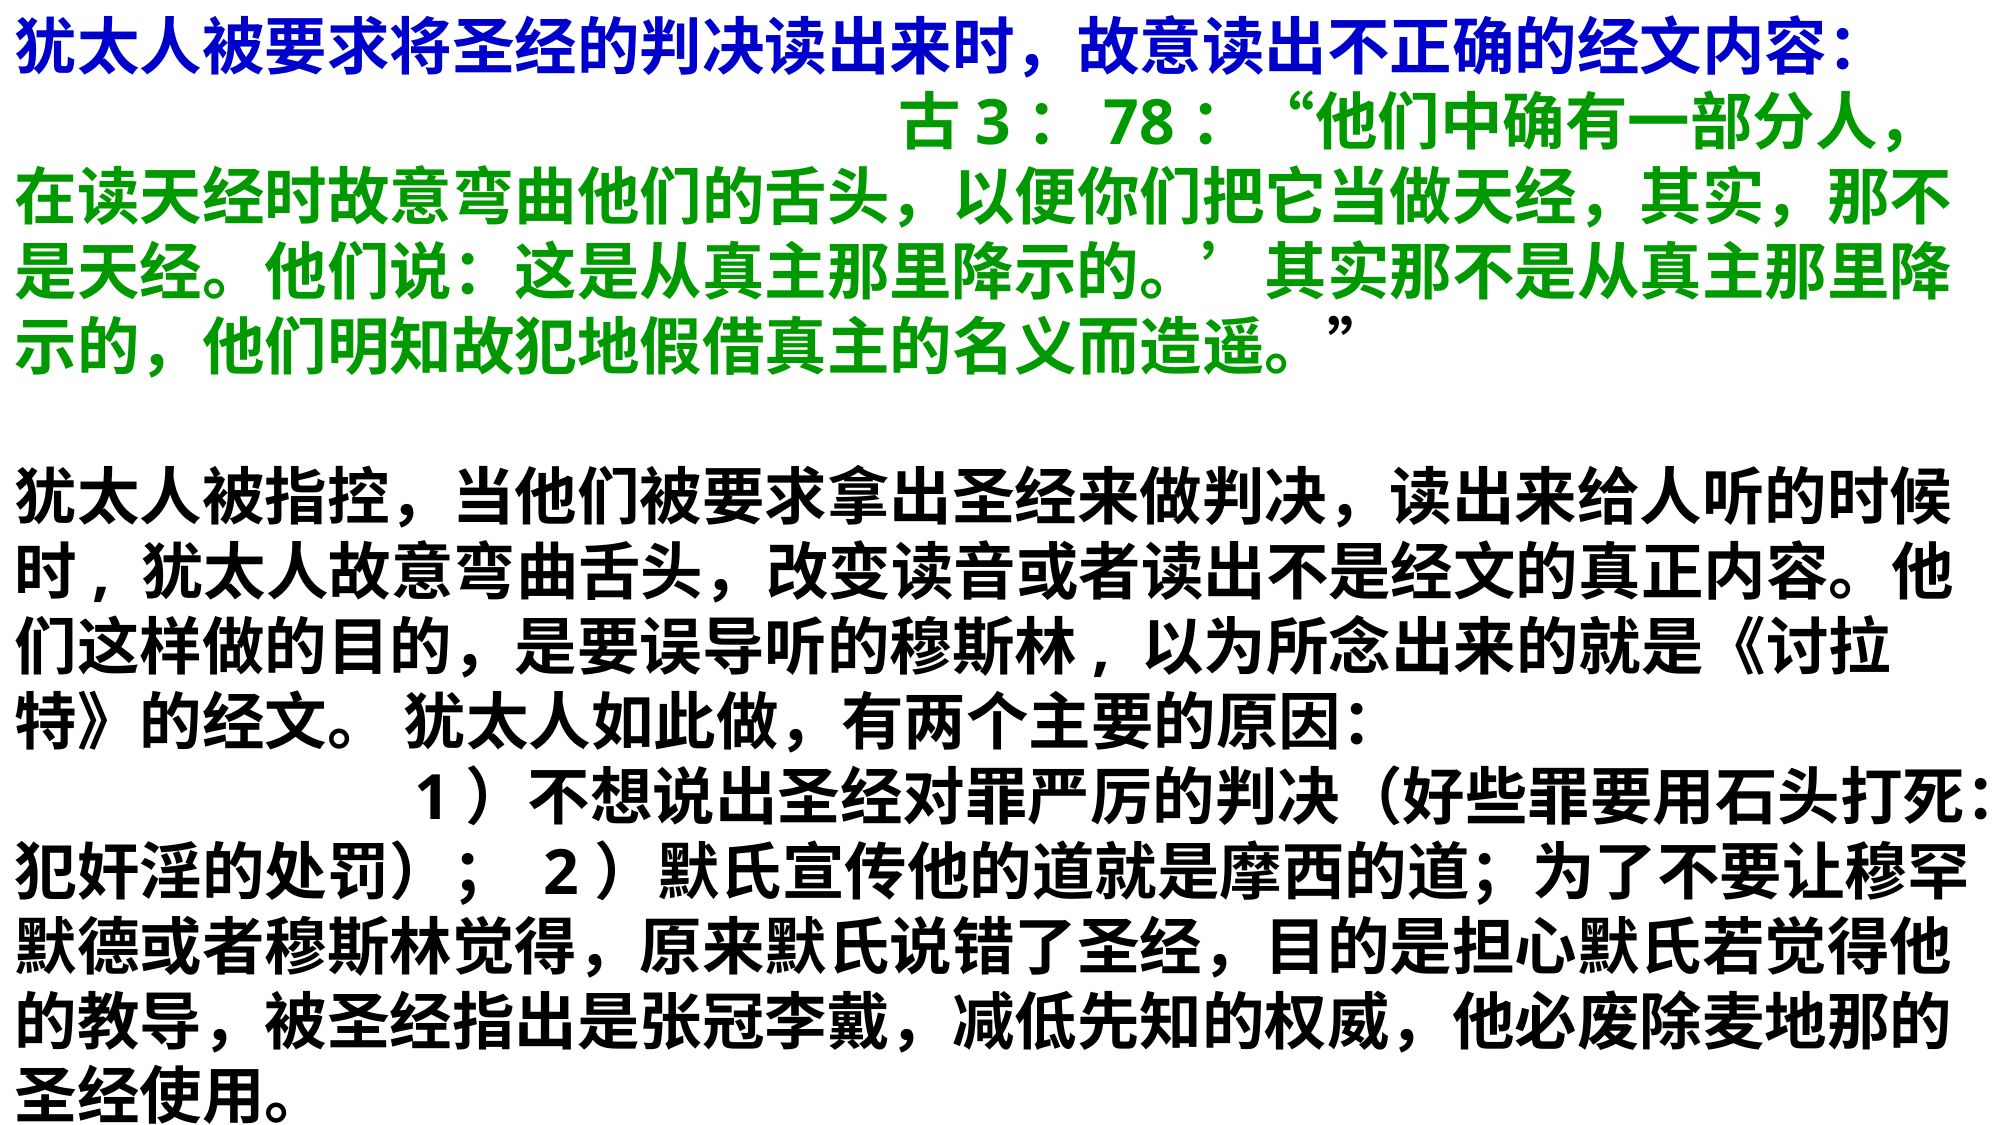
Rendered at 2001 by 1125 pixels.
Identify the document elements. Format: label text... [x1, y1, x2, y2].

text_box 犹太人被要求将圣经的判决读出来时，故意读出不正确的经文内容： 古3：78：“他们中确有一部分人，在读天经时故意弯曲他们的舌头，以便你们把它当做天经，其实，那不是天经。他们说：这是从真主那里降示的。’其实那不是从真主那里降示的，他们明知故犯地假借真主的名义而造遥。” 犹太人被指控，当他们被要求拿出圣经来做判决，读出来给人听的时候时, 犹太人故意弯曲舌头，改变读音或者读出不是经文的真正内容。他们这样做的目的，是要误导听的穆斯林, 以为所念出来的就是《讨拉特》的经文。 犹太人如此做，有两个主要的原因： 1）不想说出圣经对罪严厉的判决（好些罪要用石头打死：犯奸淫的处罚）； 2）默氏宣传他的道就是摩西的道；为了不要让穆罕默德或者穆斯林觉得，原来默氏说错了圣经，目的是担心默氏若觉得他的教导，被圣经指出是张冠李戴，减低先知的权威，他必废除麦地那的圣经使用。 [0, 0, 2000, 1125]
